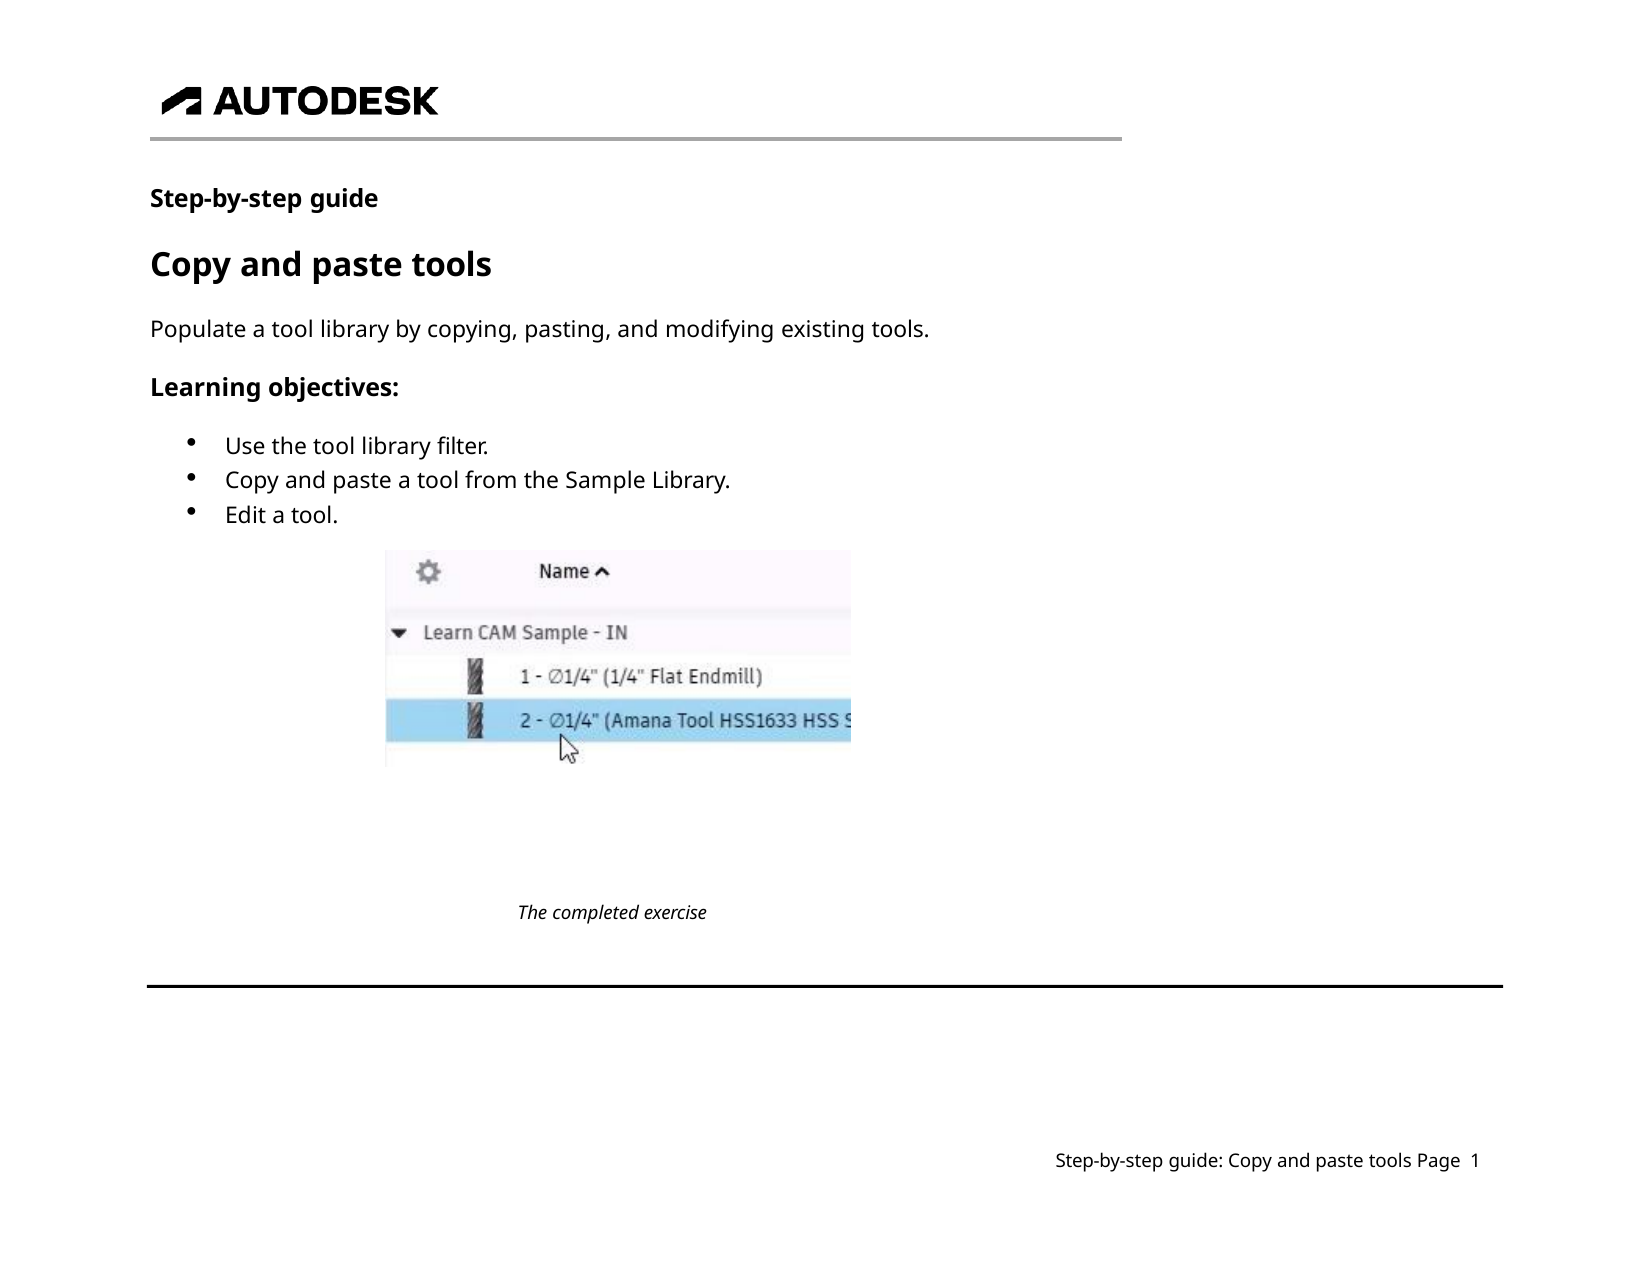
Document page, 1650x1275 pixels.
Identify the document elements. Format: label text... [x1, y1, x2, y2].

picture [385, 550, 852, 767]
text_box The completed exercise [515, 898, 728, 923]
text_box [146, 984, 1504, 988]
text_box Step-by-step guide Copy and paste tools Populate a tool library by copying, pasting, and modifying existing tools. Learning objectives: Use the tool library filter. Copy and paste a tool from the Sample Library. Edit a tool. [147, 180, 937, 528]
picture [161, 86, 439, 115]
slide_number Step-by-step guide: Copy and paste tools Page 10 [1053, 1145, 1509, 1275]
